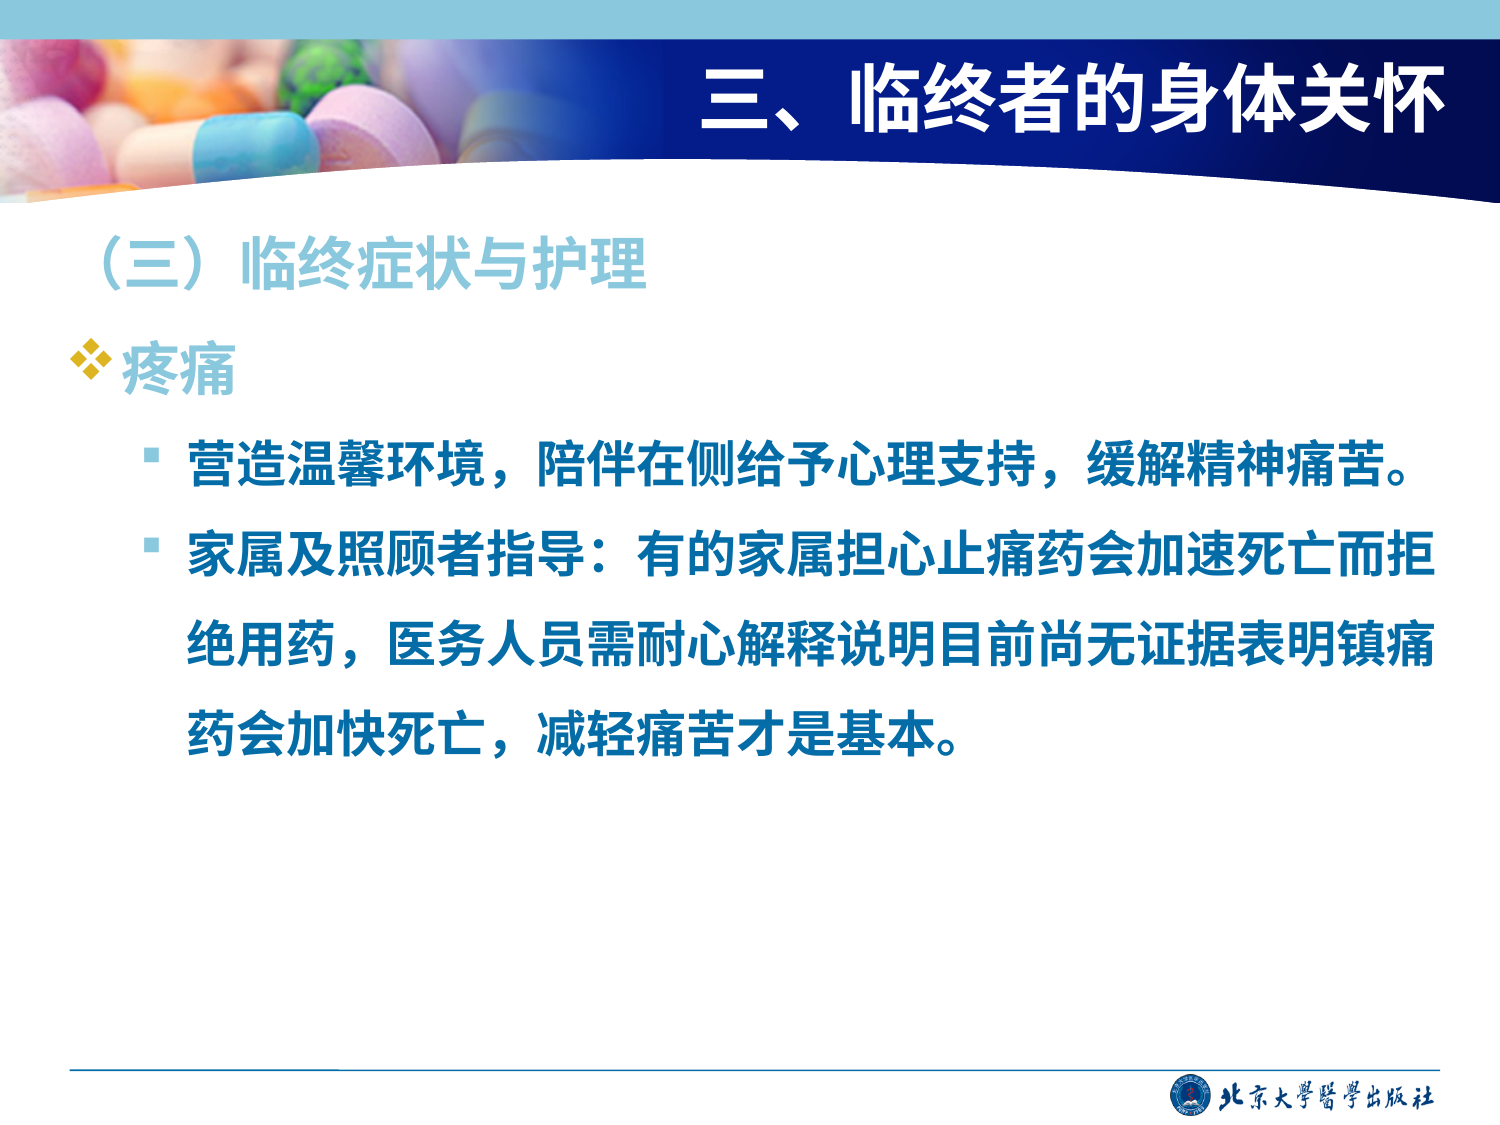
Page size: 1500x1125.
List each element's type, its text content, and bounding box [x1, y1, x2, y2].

picture [0, 40, 1500, 203]
list （三）临终症状与护理 疼痛 营造温馨环境，陪伴在侧给予心理支持，缓解精神痛苦。 家属及照顾者指导：有的家属担心止痛药会加速死亡而拒绝用药，医务人员需耐心解释说明目前尚无证据表明镇痛药会加快死亡，减轻痛苦才是基本。 [49, 184, 1463, 1071]
title 三、临终者的身体关怀 [137, 49, 1463, 143]
picture [1170, 1074, 1436, 1118]
